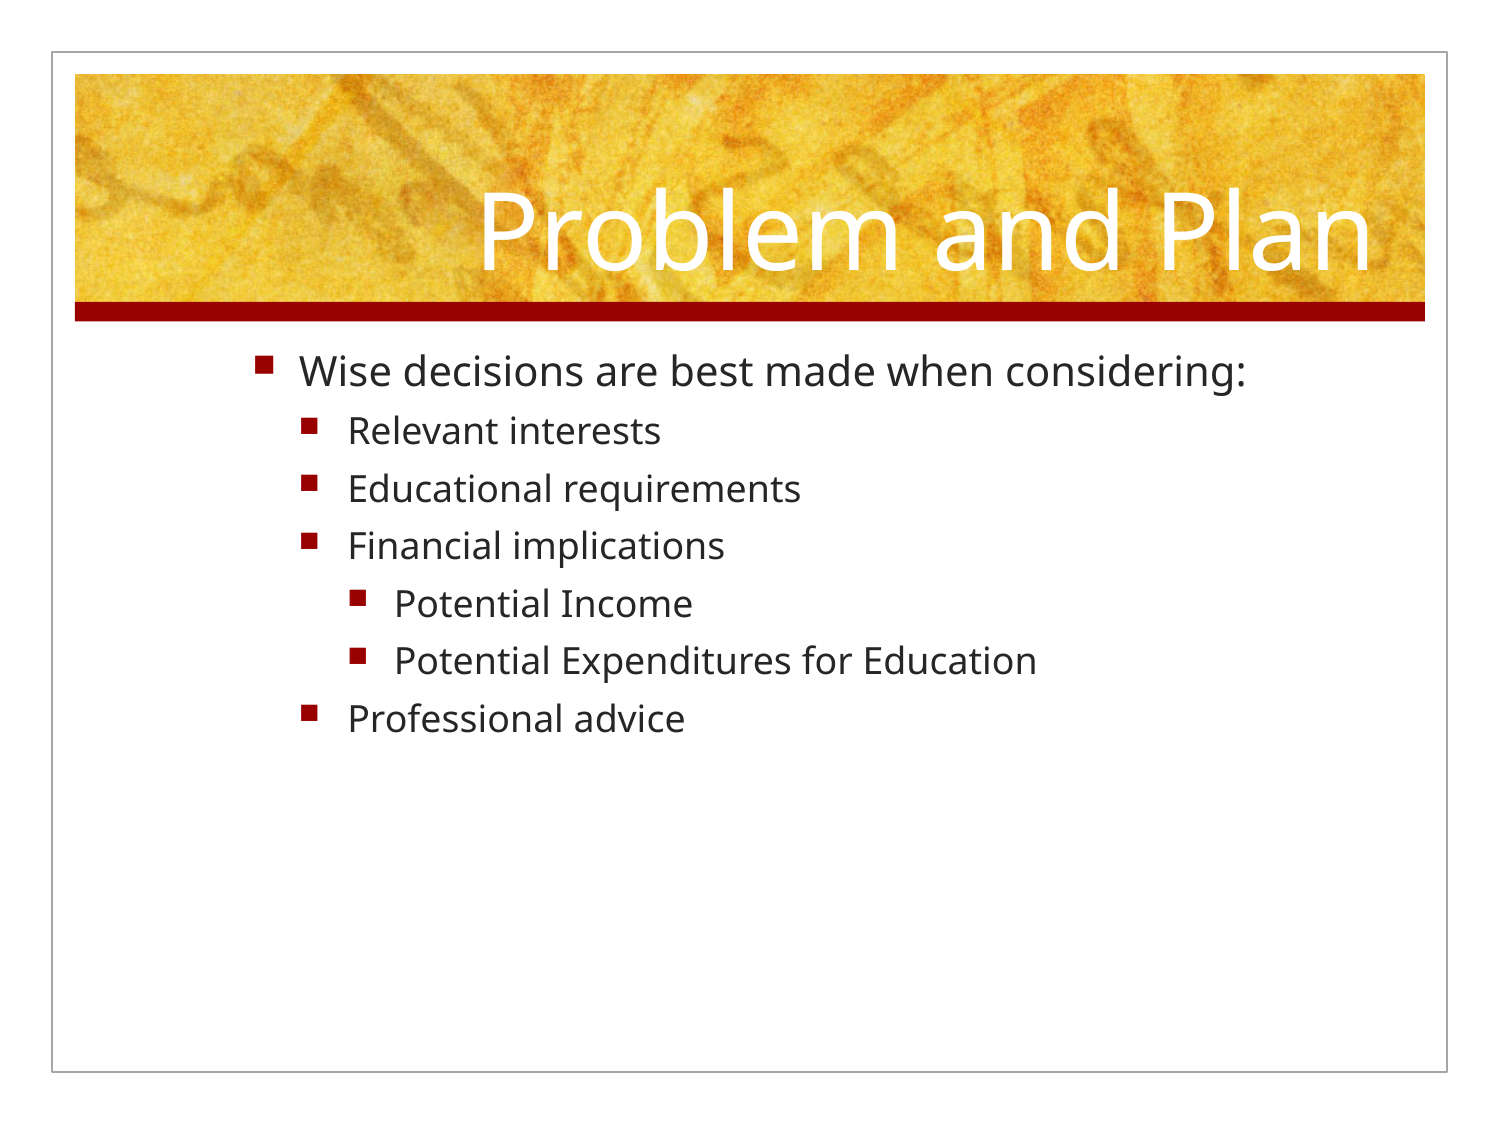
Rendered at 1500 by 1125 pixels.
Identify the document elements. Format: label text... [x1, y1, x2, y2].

picture [75, 74, 1425, 301]
title Problem and Plan [108, 74, 1392, 292]
list Wise decisions are best made when considering: Relevant interests Educational requirements Financial implications Potential Income Potential Expenditures for Education Professional advice [237, 336, 1392, 1050]
